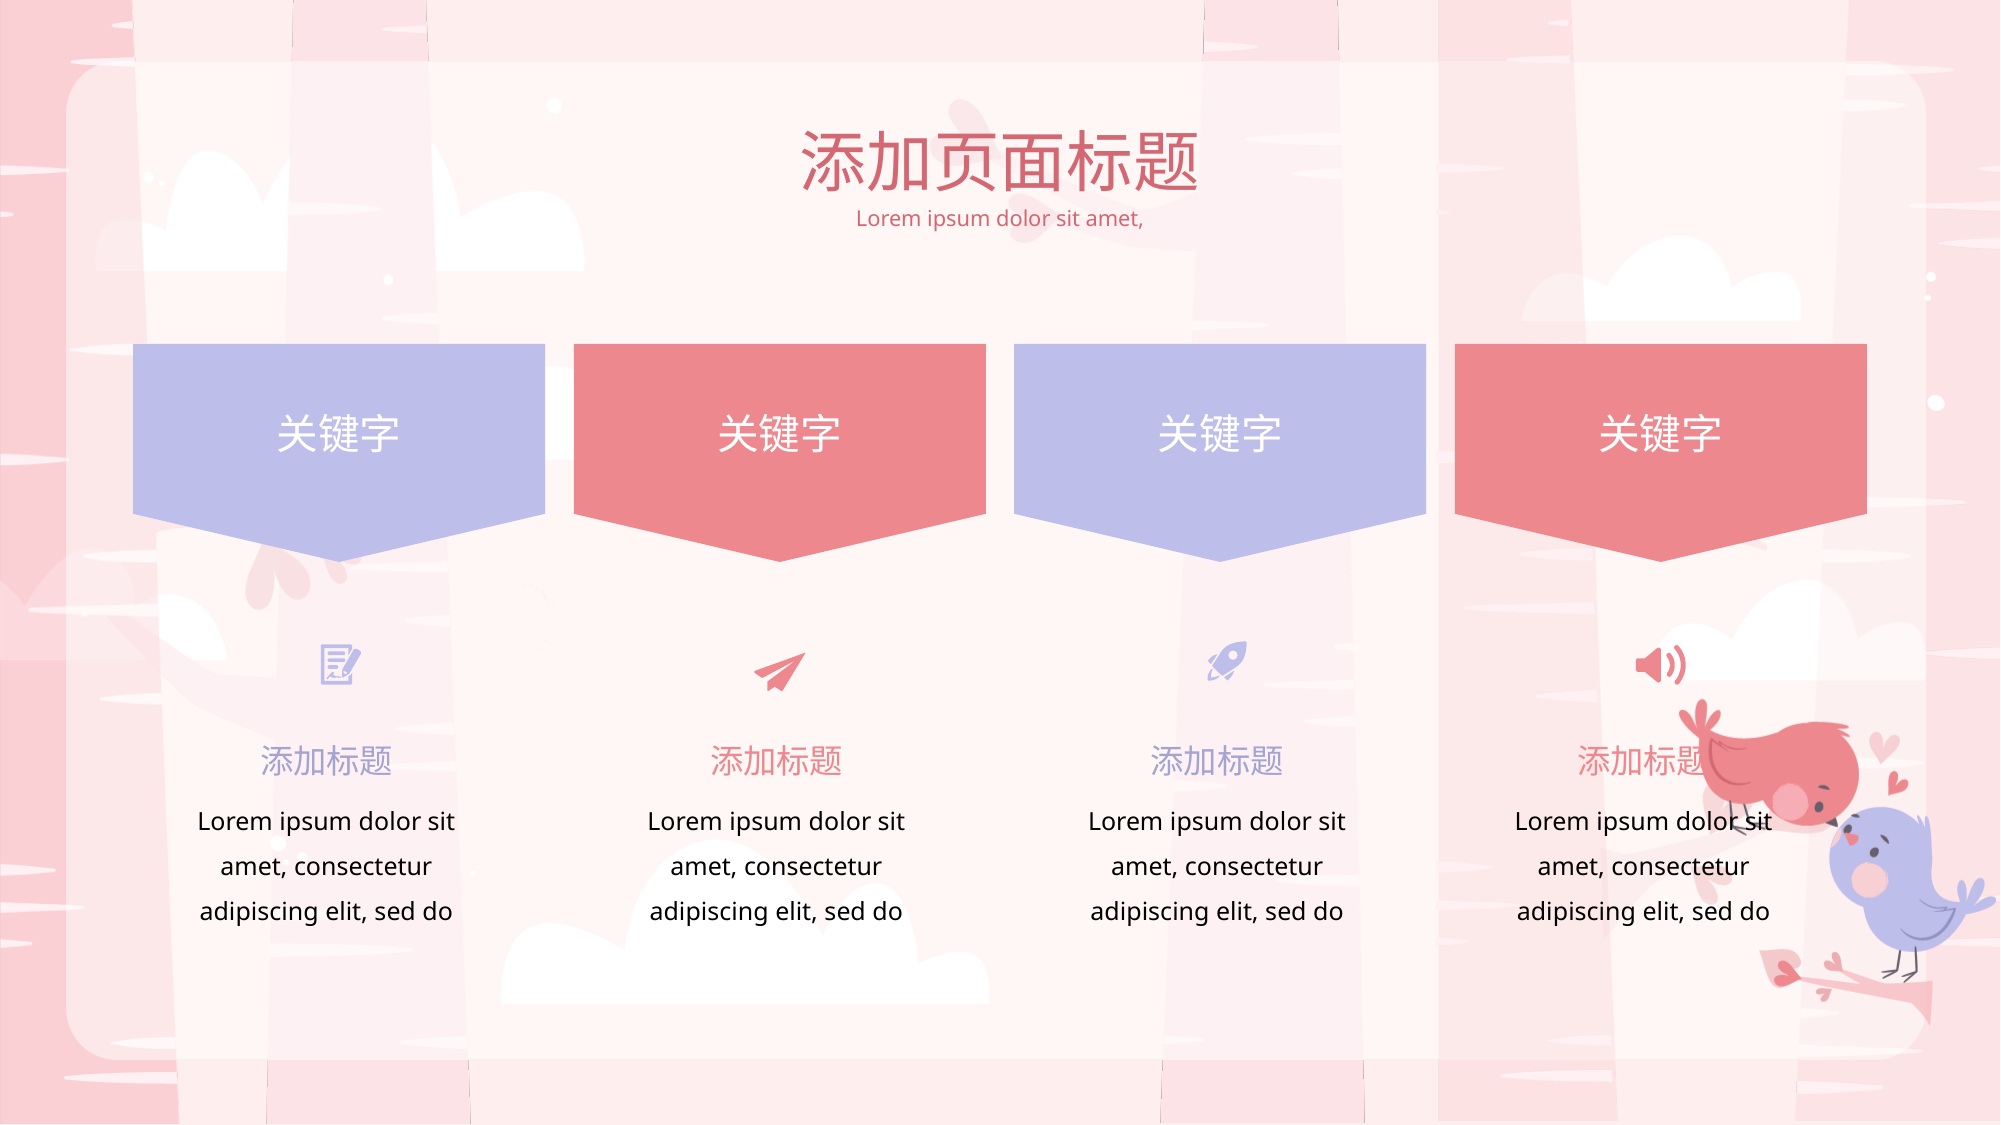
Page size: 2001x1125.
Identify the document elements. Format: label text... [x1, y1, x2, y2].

text_box 关键字 [206, 400, 472, 466]
text_box Lorem ipsum dolor sit amet, consectetur adipiscing elit, sed do [611, 790, 943, 926]
text_box [573, 343, 987, 563]
text_box [1635, 647, 1661, 683]
text_box [754, 652, 806, 692]
text_box 添加标题 [1149, 739, 1285, 780]
text_box 关键字 [1528, 400, 1793, 466]
text_box 关键字 [647, 400, 912, 466]
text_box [320, 644, 362, 685]
text_box 添加标题 [1576, 739, 1712, 780]
text_box [1454, 343, 1868, 563]
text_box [1207, 641, 1247, 681]
text_box [1666, 652, 1675, 677]
text_box 添加页面标题 [754, 112, 1246, 196]
picture [0, 0, 2000, 1125]
text_box Lorem ipsum dolor sit amet, consectetur adipiscing elit, sed do [1051, 790, 1383, 926]
text_box 添加标题 [259, 739, 395, 780]
text_box 关键字 [1088, 400, 1353, 466]
text_box Lorem ipsum dolor sit amet, [754, 196, 1246, 238]
text_box [1013, 343, 1427, 563]
text_box [1674, 645, 1686, 685]
text_box Lorem ipsum dolor sit amet, consectetur adipiscing elit, sed do [1478, 790, 1810, 926]
text_box [132, 343, 546, 563]
text_box Lorem ipsum dolor sit amet, consectetur adipiscing elit, sed do [161, 790, 493, 926]
text_box 添加标题 [709, 739, 845, 780]
